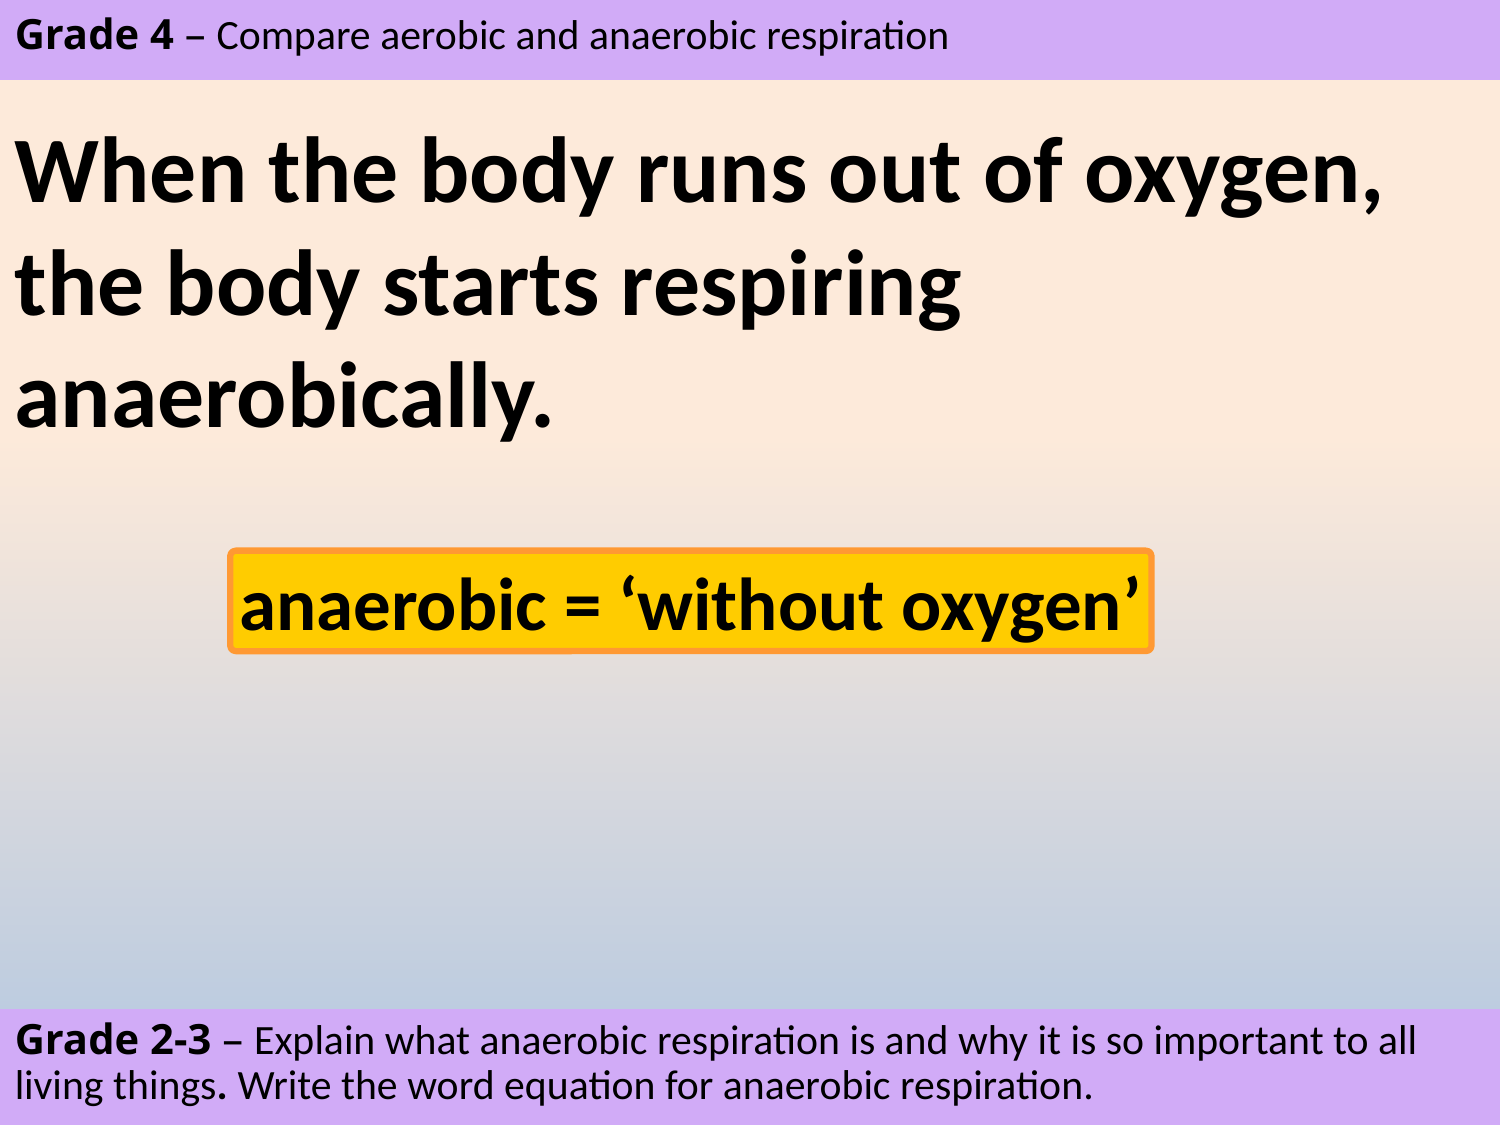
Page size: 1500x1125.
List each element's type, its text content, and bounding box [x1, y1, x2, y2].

text_box [0, 175, 1500, 1009]
text_box Grade 2-3 – Explain what anaerobic respiration is and why it is so important to all living things. Write the word equation for anaerobic respiration. [0, 1011, 1500, 1125]
text_box Grade 4 – Compare aerobic and anaerobic respiration [0, 0, 1500, 175]
